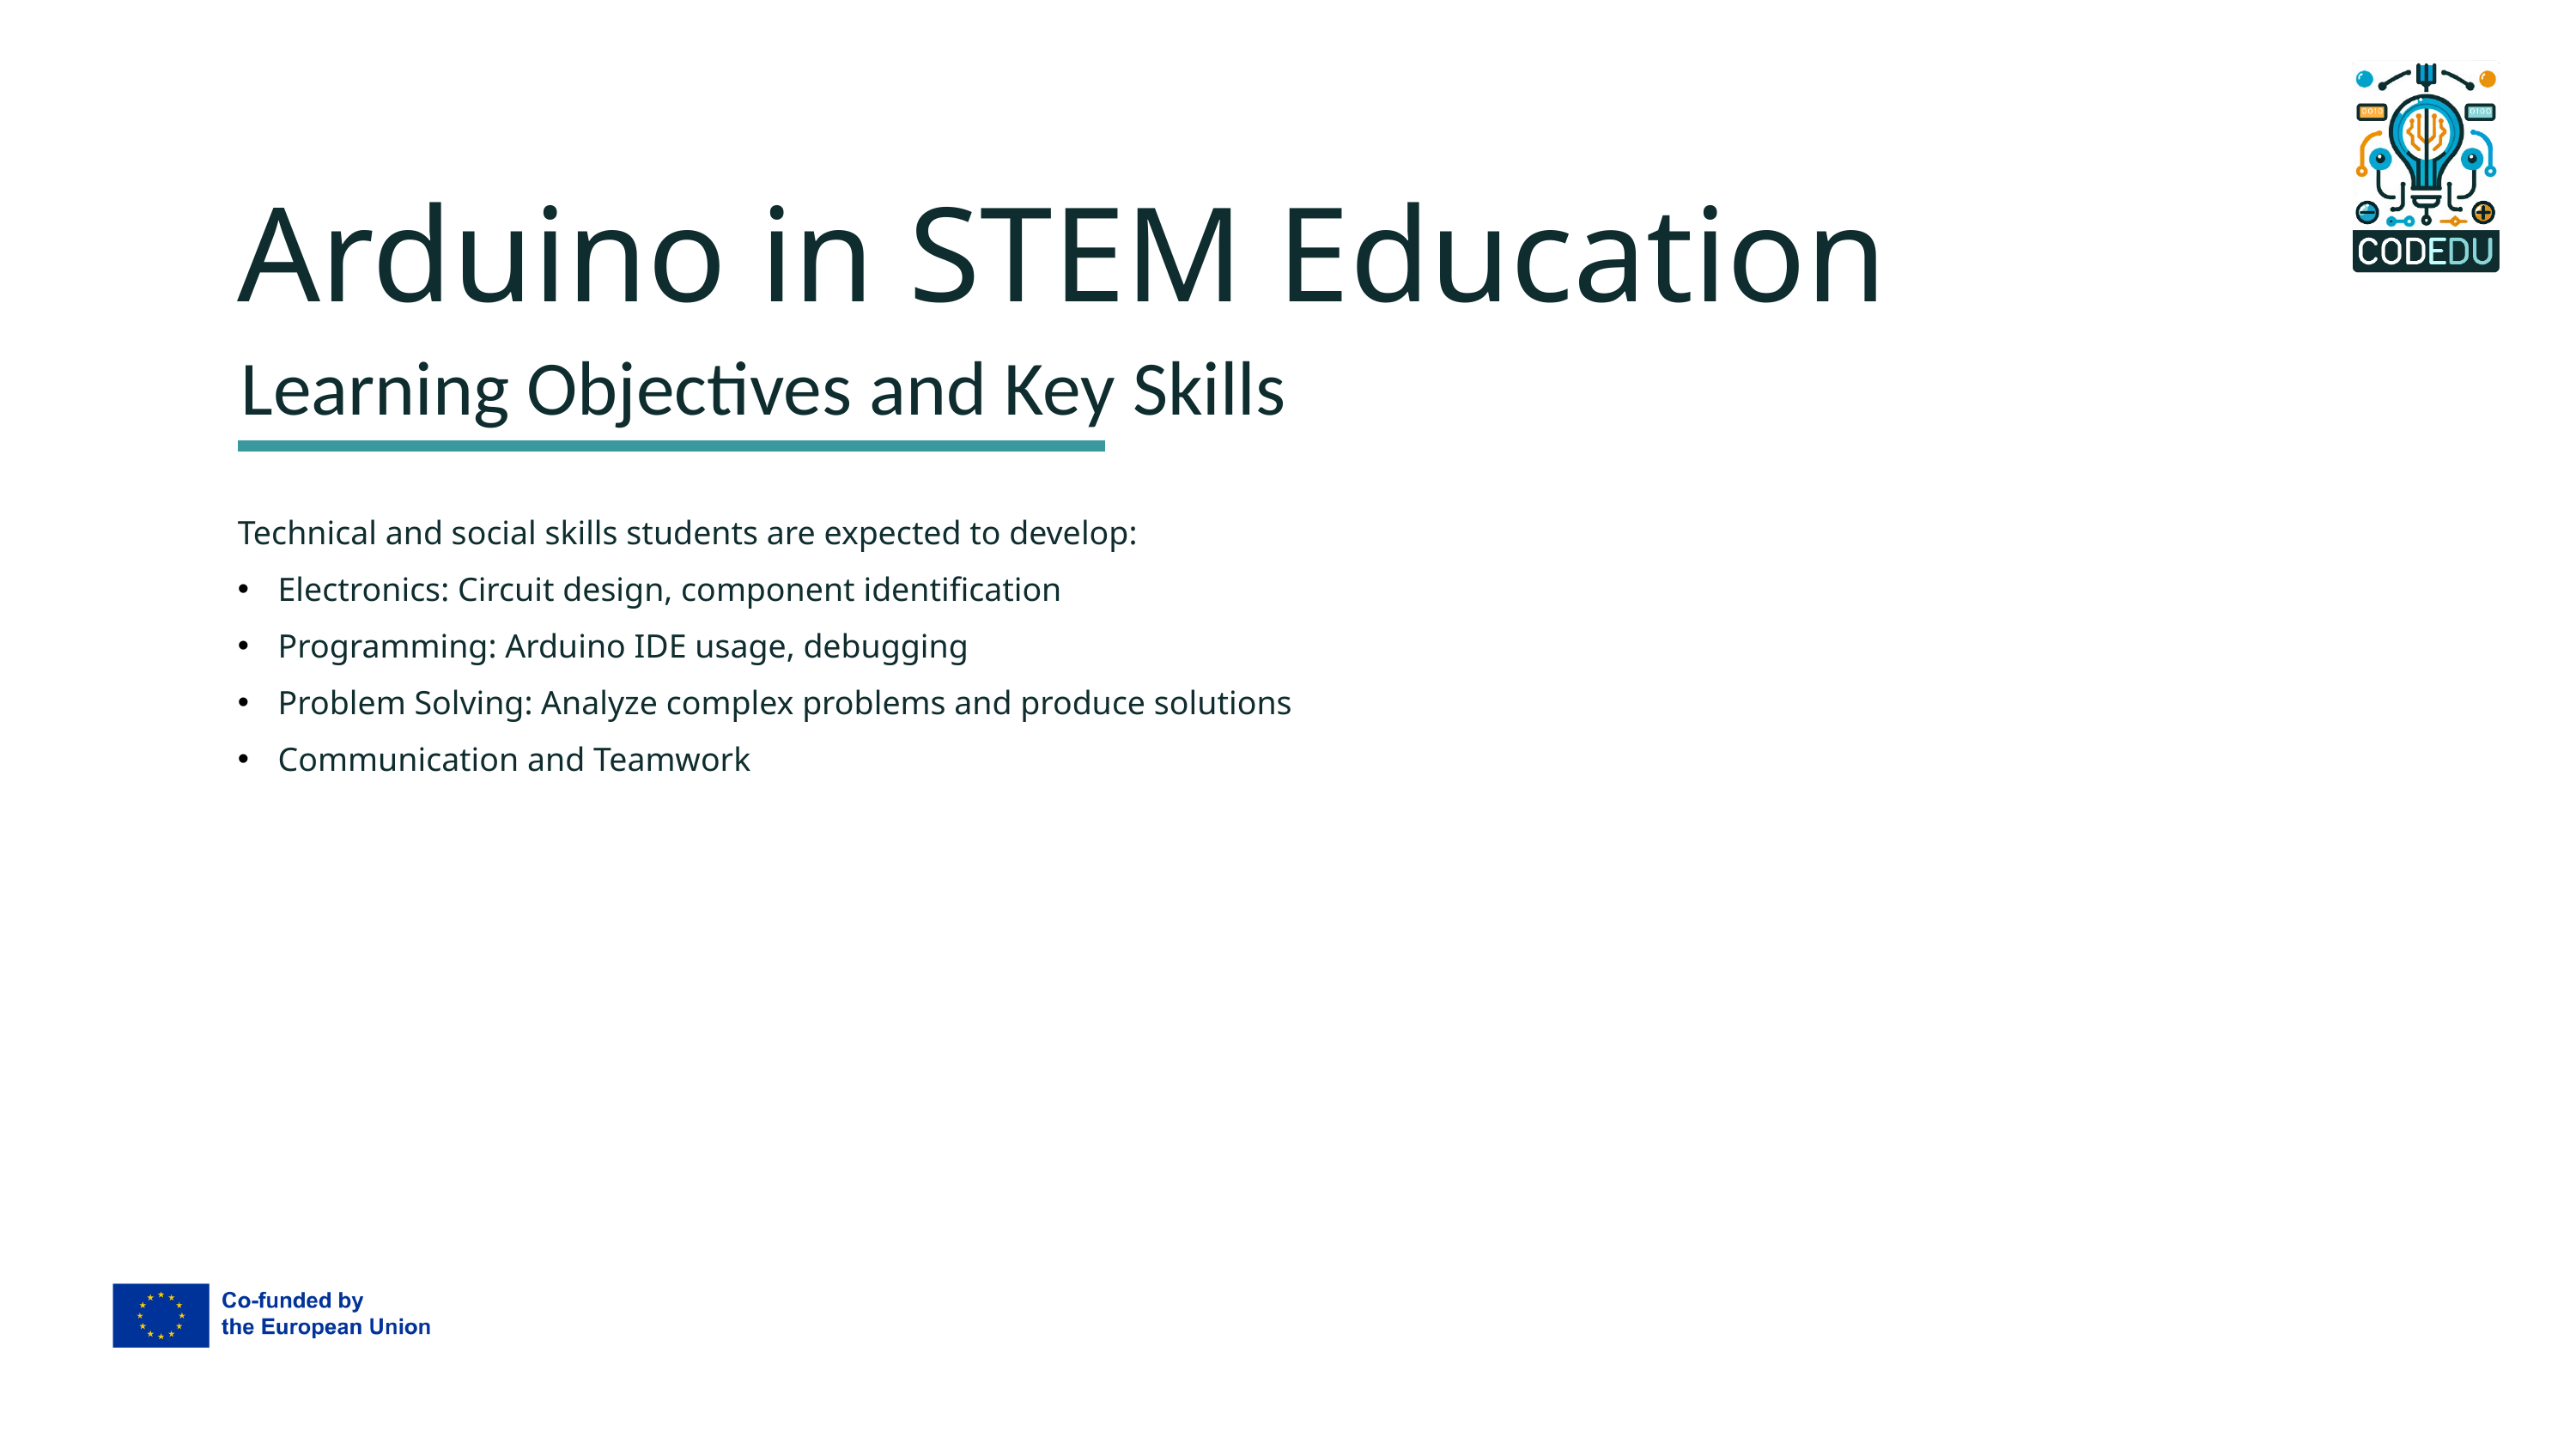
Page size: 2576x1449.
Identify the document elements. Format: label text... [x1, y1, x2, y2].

picture [2221, 0, 2576, 395]
text_box Arduino in STEM Education [237, 155, 2217, 328]
text_box Learning Objectives and Key Skills [240, 301, 2396, 431]
text_box Technical and social skills students are expected to develop: Electronics: Circuit design, component identification Programming: Arduino IDE usage, debugging Problem Solving: Analyze complex problems and produce solutions Communication and Teamwork [237, 494, 2382, 779]
text_box [107, 1278, 443, 1353]
